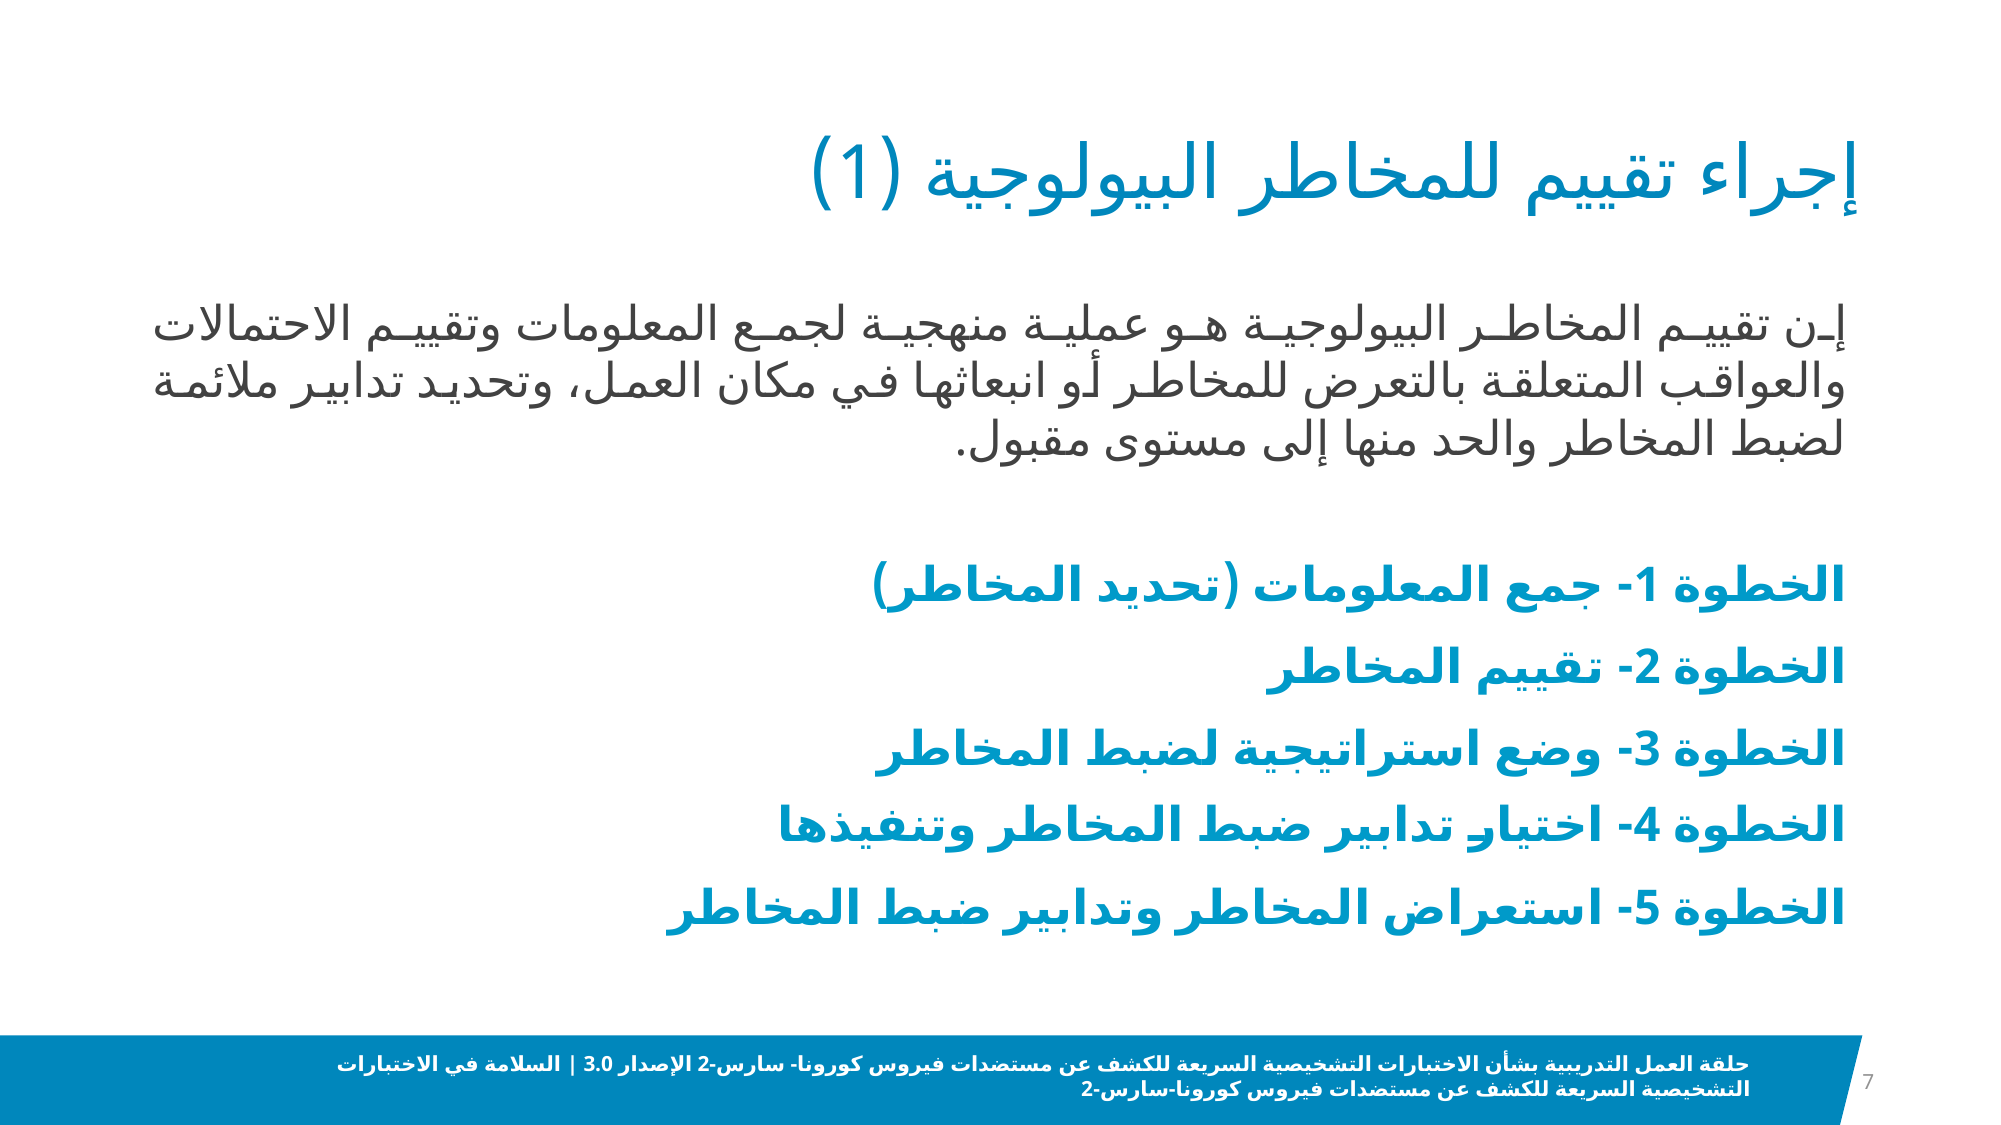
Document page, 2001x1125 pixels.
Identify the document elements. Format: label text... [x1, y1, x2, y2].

list إن تقييم المخاطر البيولوجية هو عملية منهجية لجمع المعلومات وتقييم الاحتمالات والعواقب المتعلقة بالتعرض للمخاطر أو انبعاثها في مكان العمل، وتحديد تدابير ملائمة لضبط المخاطر والحد منها إلى مستوى مقبول. الخطوة 1- جمع المعلومات (تحديد المخاطر) الخطوة 2- تقييم المخاطر الخطوة 3- وضع استراتيجية لضبط المخاطر الخطوة 4- اختيار تدابير ضبط المخاطر وتنفيذها الخطوة 5- استعراض المخاطر وتدابير ضبط المخاطر [137, 284, 1863, 1014]
footer حلقة العمل التدريبية بشأن الاختبارات التشخيصية السريعة للكشف عن مستضدات فيروس كورونا- سارس-2 الإصدار 3.0 | السلامة في الاختبارات التشخيصية السريعة للكشف عن مستضدات فيروس كورونا-سارس-2 [249, 1047, 1751, 1125]
title إجراء تقييم للمخاطر البيولوجية (1) [137, 59, 1863, 215]
slide_number 7 [1862, 1035, 1947, 1125]
